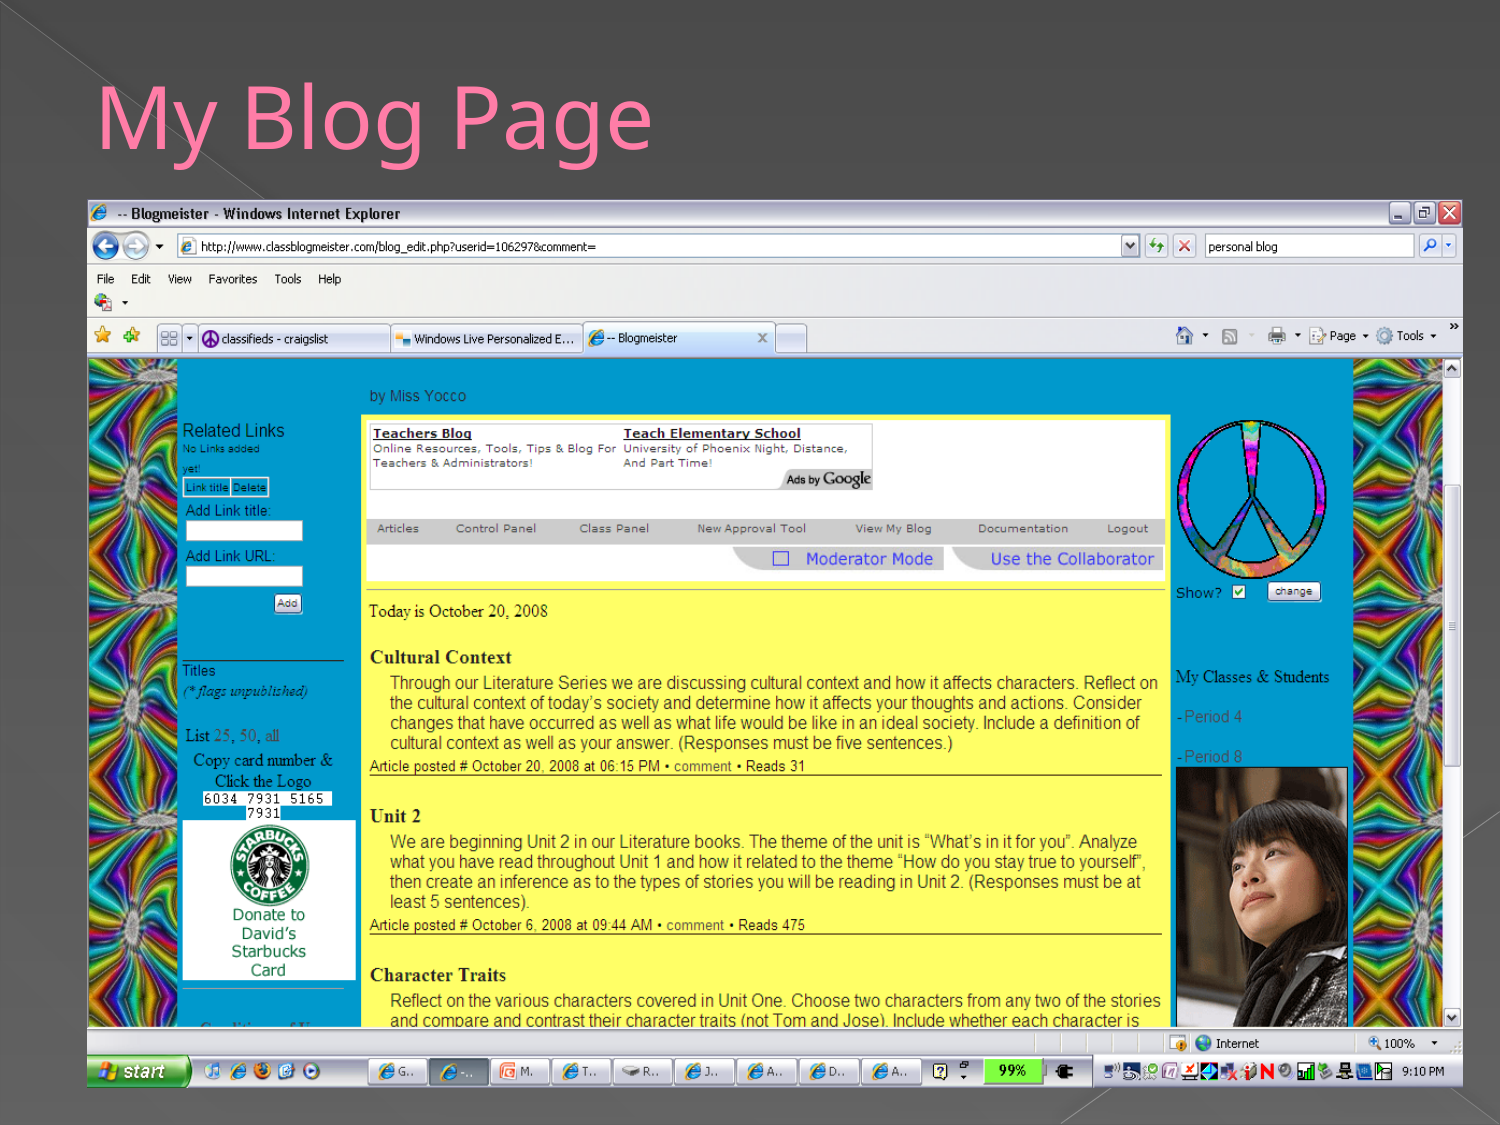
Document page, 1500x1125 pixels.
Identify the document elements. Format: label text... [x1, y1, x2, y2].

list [87, 199, 1463, 1088]
title My Blog Page [0, 0, 1350, 230]
